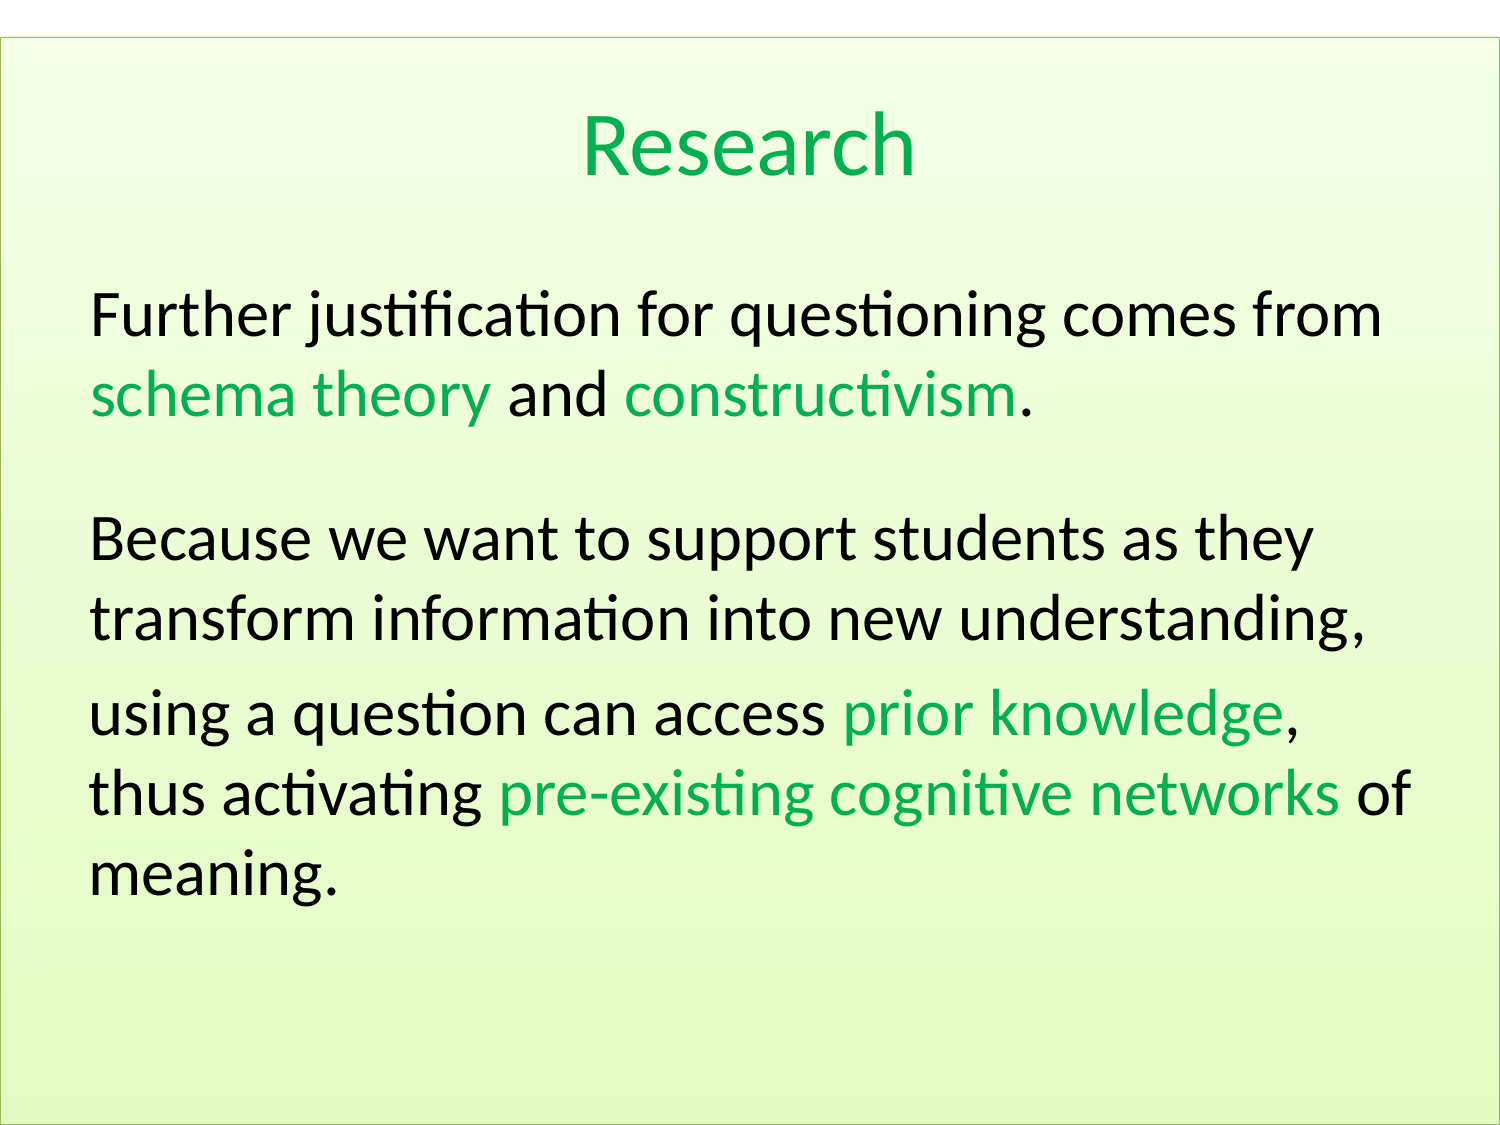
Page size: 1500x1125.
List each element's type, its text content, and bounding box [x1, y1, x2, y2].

text_box [0, 37, 1500, 1125]
list Further justification for questioning comes from schema theory and constructivism. [75, 262, 1425, 486]
text_box Because we want to support students as they transform information into new understanding, [75, 486, 1450, 662]
title Research [75, 45, 1425, 233]
text_box using a question can access prior knowledge, thus activating pre-existing cognitive networks of meaning. [73, 661, 1449, 917]
